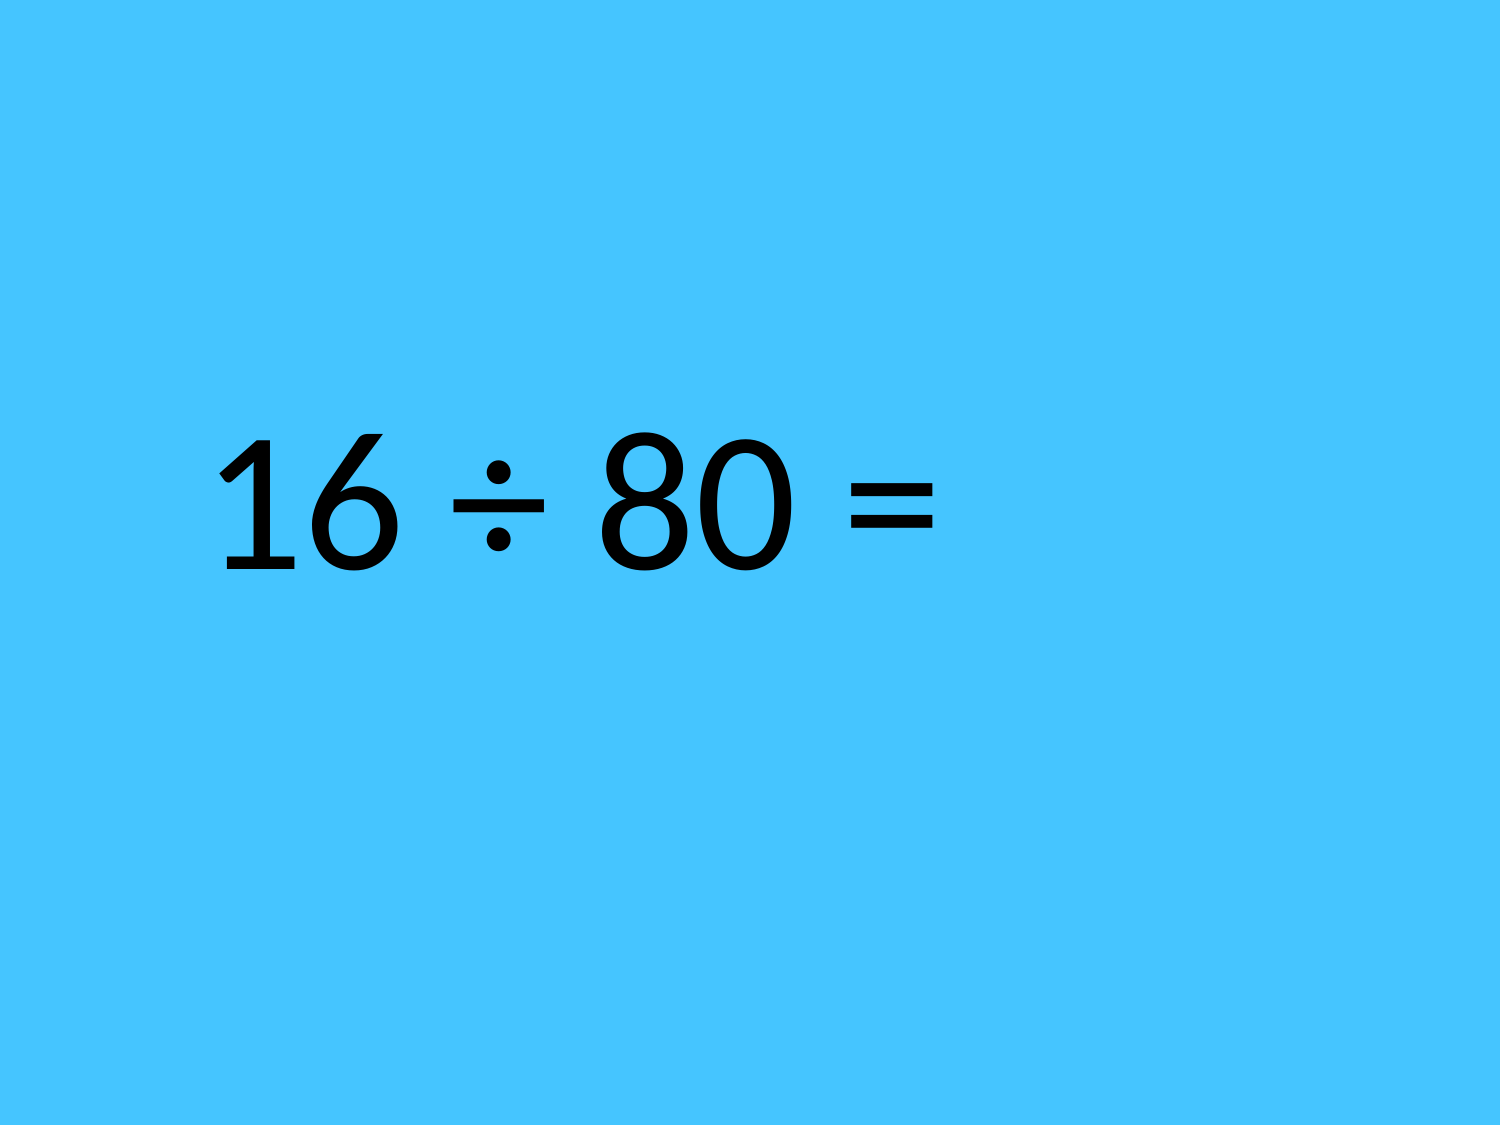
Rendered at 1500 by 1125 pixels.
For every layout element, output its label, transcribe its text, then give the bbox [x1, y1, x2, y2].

text_box 16 ÷ 80 = [187, 362, 1138, 618]
